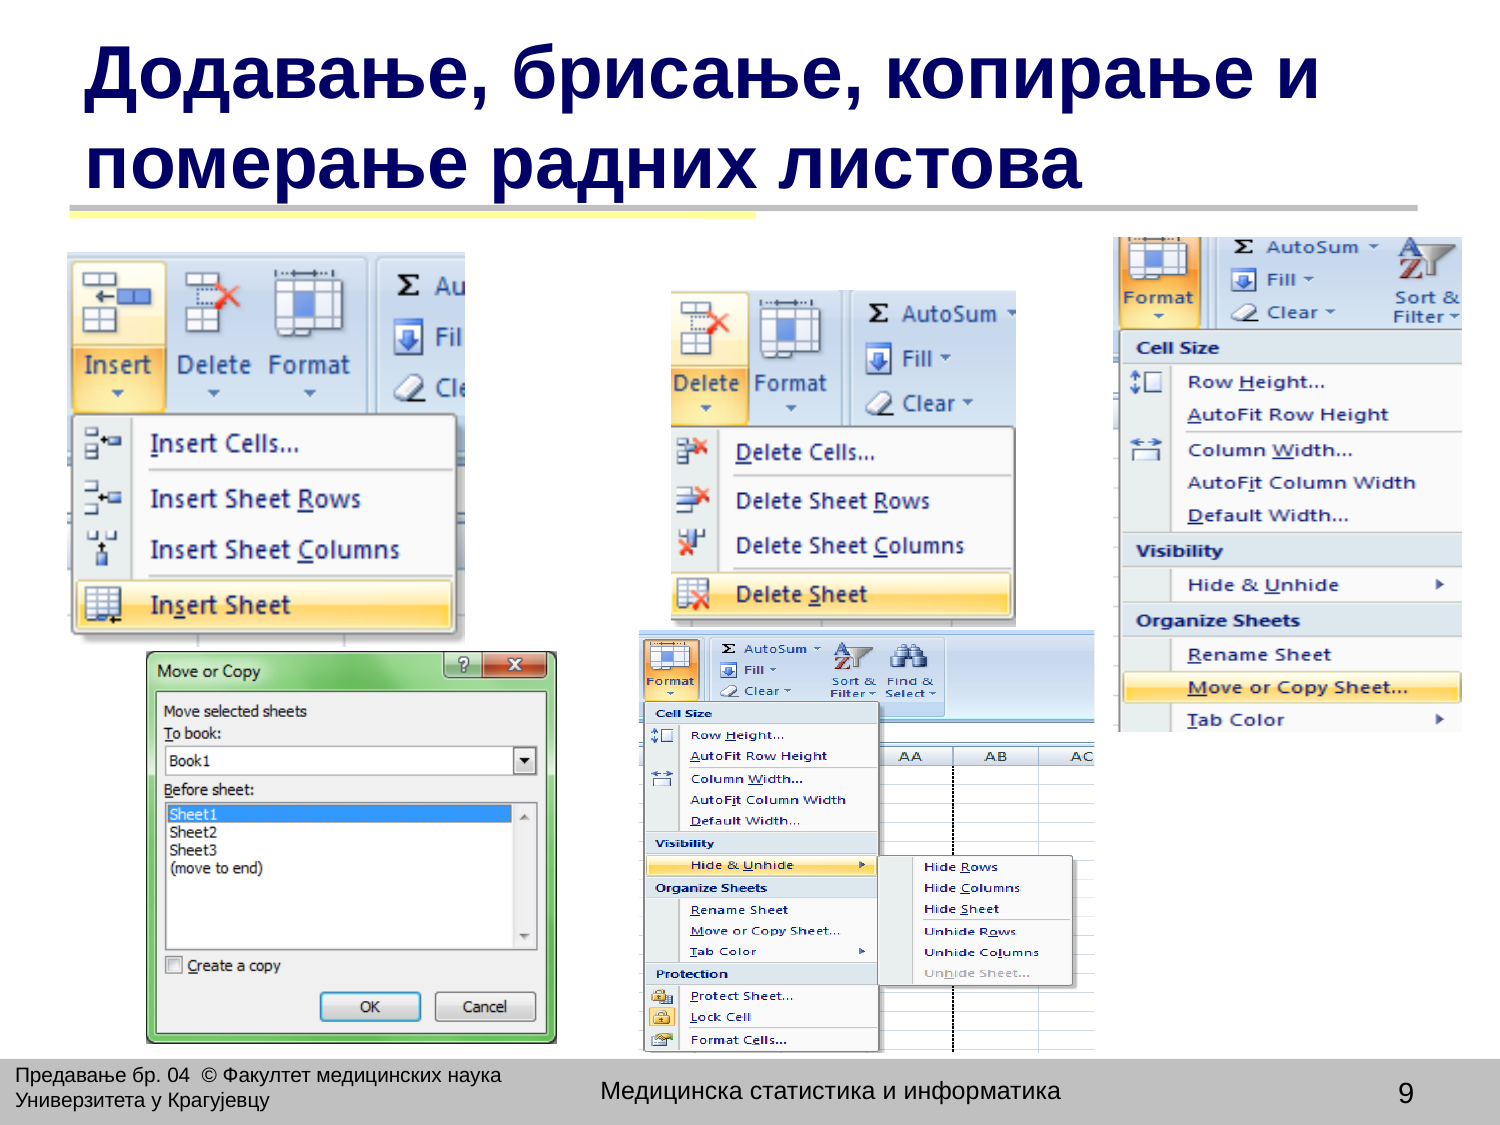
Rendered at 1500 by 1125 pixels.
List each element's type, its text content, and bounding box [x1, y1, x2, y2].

picture [670, 290, 1016, 627]
slide_number 9 [1166, 1066, 1430, 1125]
picture [66, 252, 465, 648]
footer Медицинска статистика и информатика [512, 1066, 1151, 1125]
picture [146, 651, 558, 1044]
picture [1113, 236, 1462, 733]
slide_number Предавање бр. 04 © Факултет медицинских наука Универзитета у Крагујевцу [0, 1053, 619, 1108]
title Додавање, брисање, копирање и померање радних листова [69, 19, 1426, 208]
picture [638, 630, 1095, 1053]
